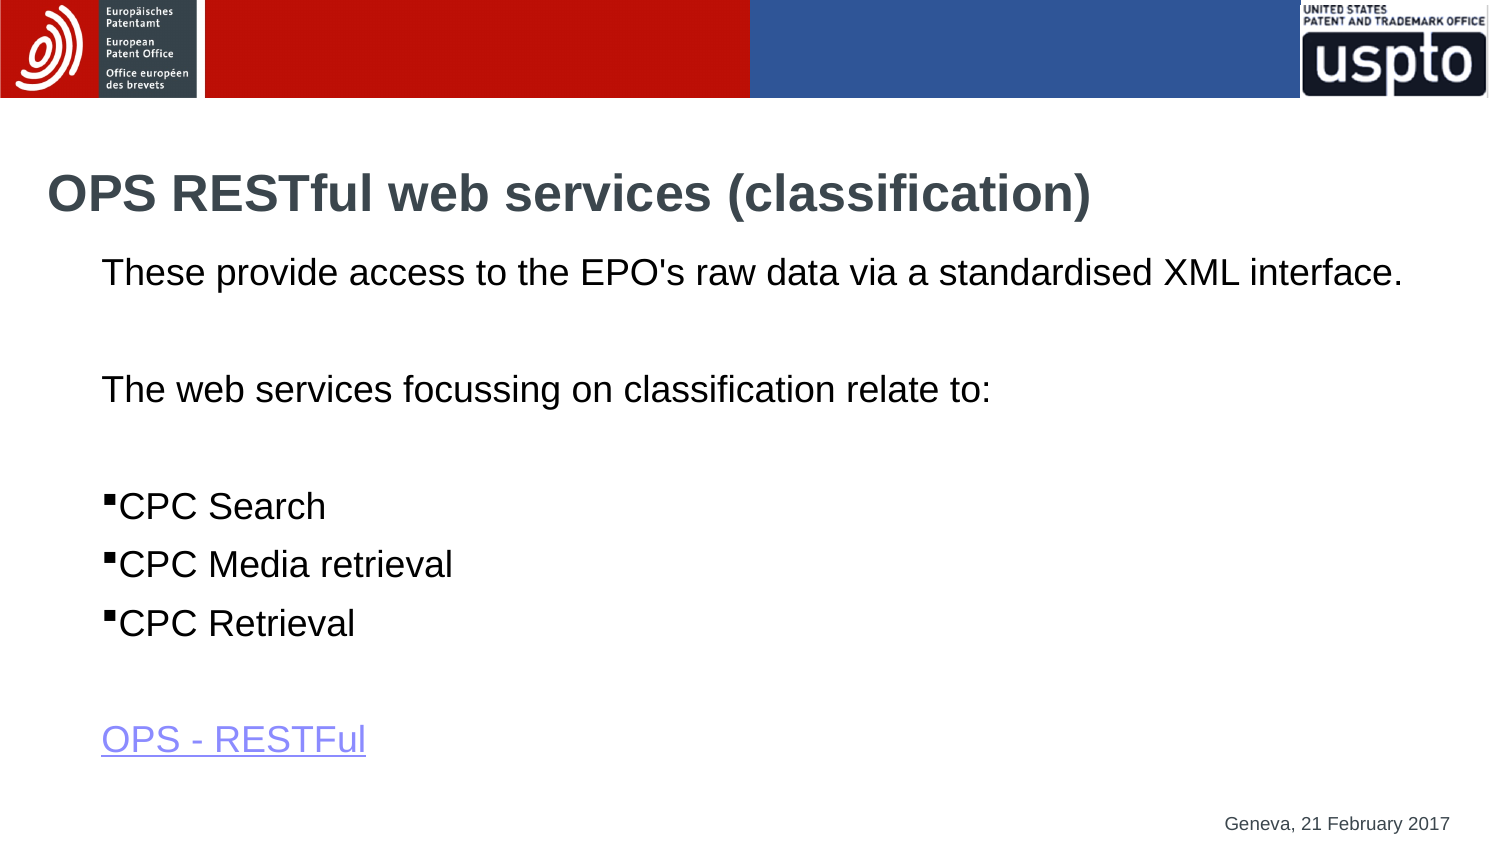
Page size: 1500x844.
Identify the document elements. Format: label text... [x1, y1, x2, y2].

text_box These provide access to the EPO's raw data via a standardised XML interface. The web services focussing on classification relate to: CPC Search CPC Media retrieval CPC Retrieval OPS - RESTFul [26, 235, 1426, 764]
text_box OPS RESTful web services (classification) [47, 117, 1500, 223]
list Geneva, 21 February 2017 [1207, 776, 1450, 837]
picture [0, 0, 1489, 98]
